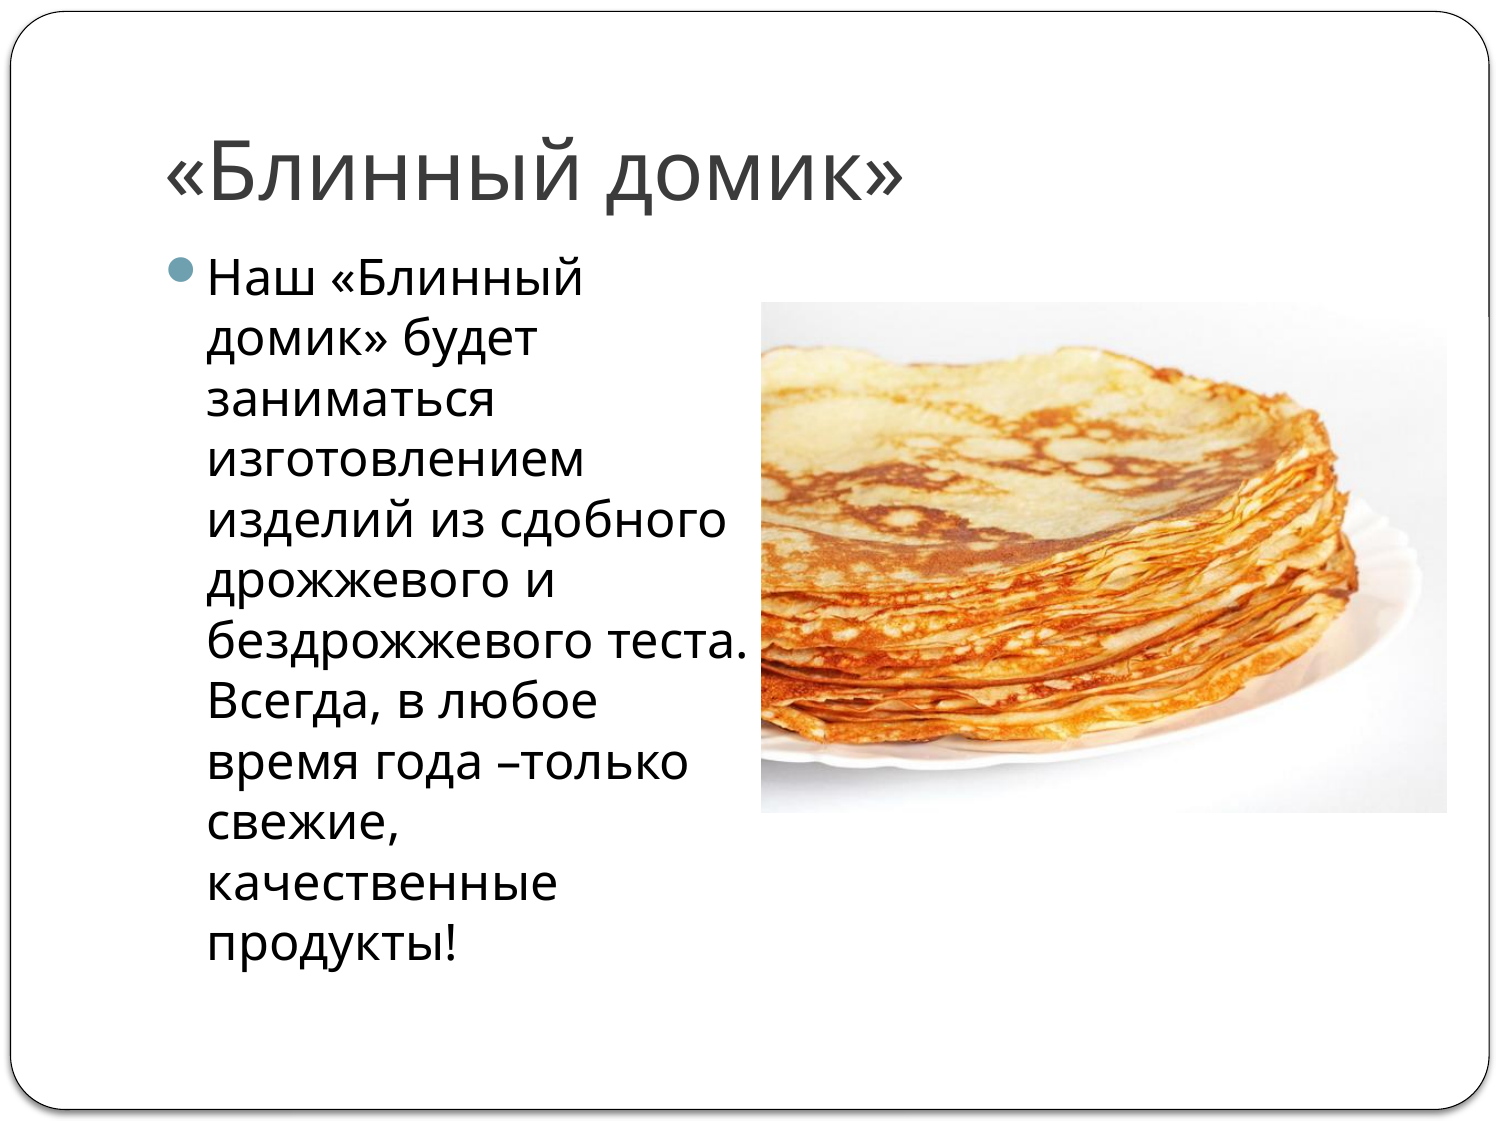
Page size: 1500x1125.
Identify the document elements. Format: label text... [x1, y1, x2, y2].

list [761, 302, 1447, 813]
list Наш «Блинный домик» будет заниматься изготовлением изделий из сдобного дрожжевого и бездрожжевого теста. Всегда, в любое время года –только свежие, качественные продукты! [150, 237, 765, 988]
title «Блинный домик» [150, 45, 1425, 233]
